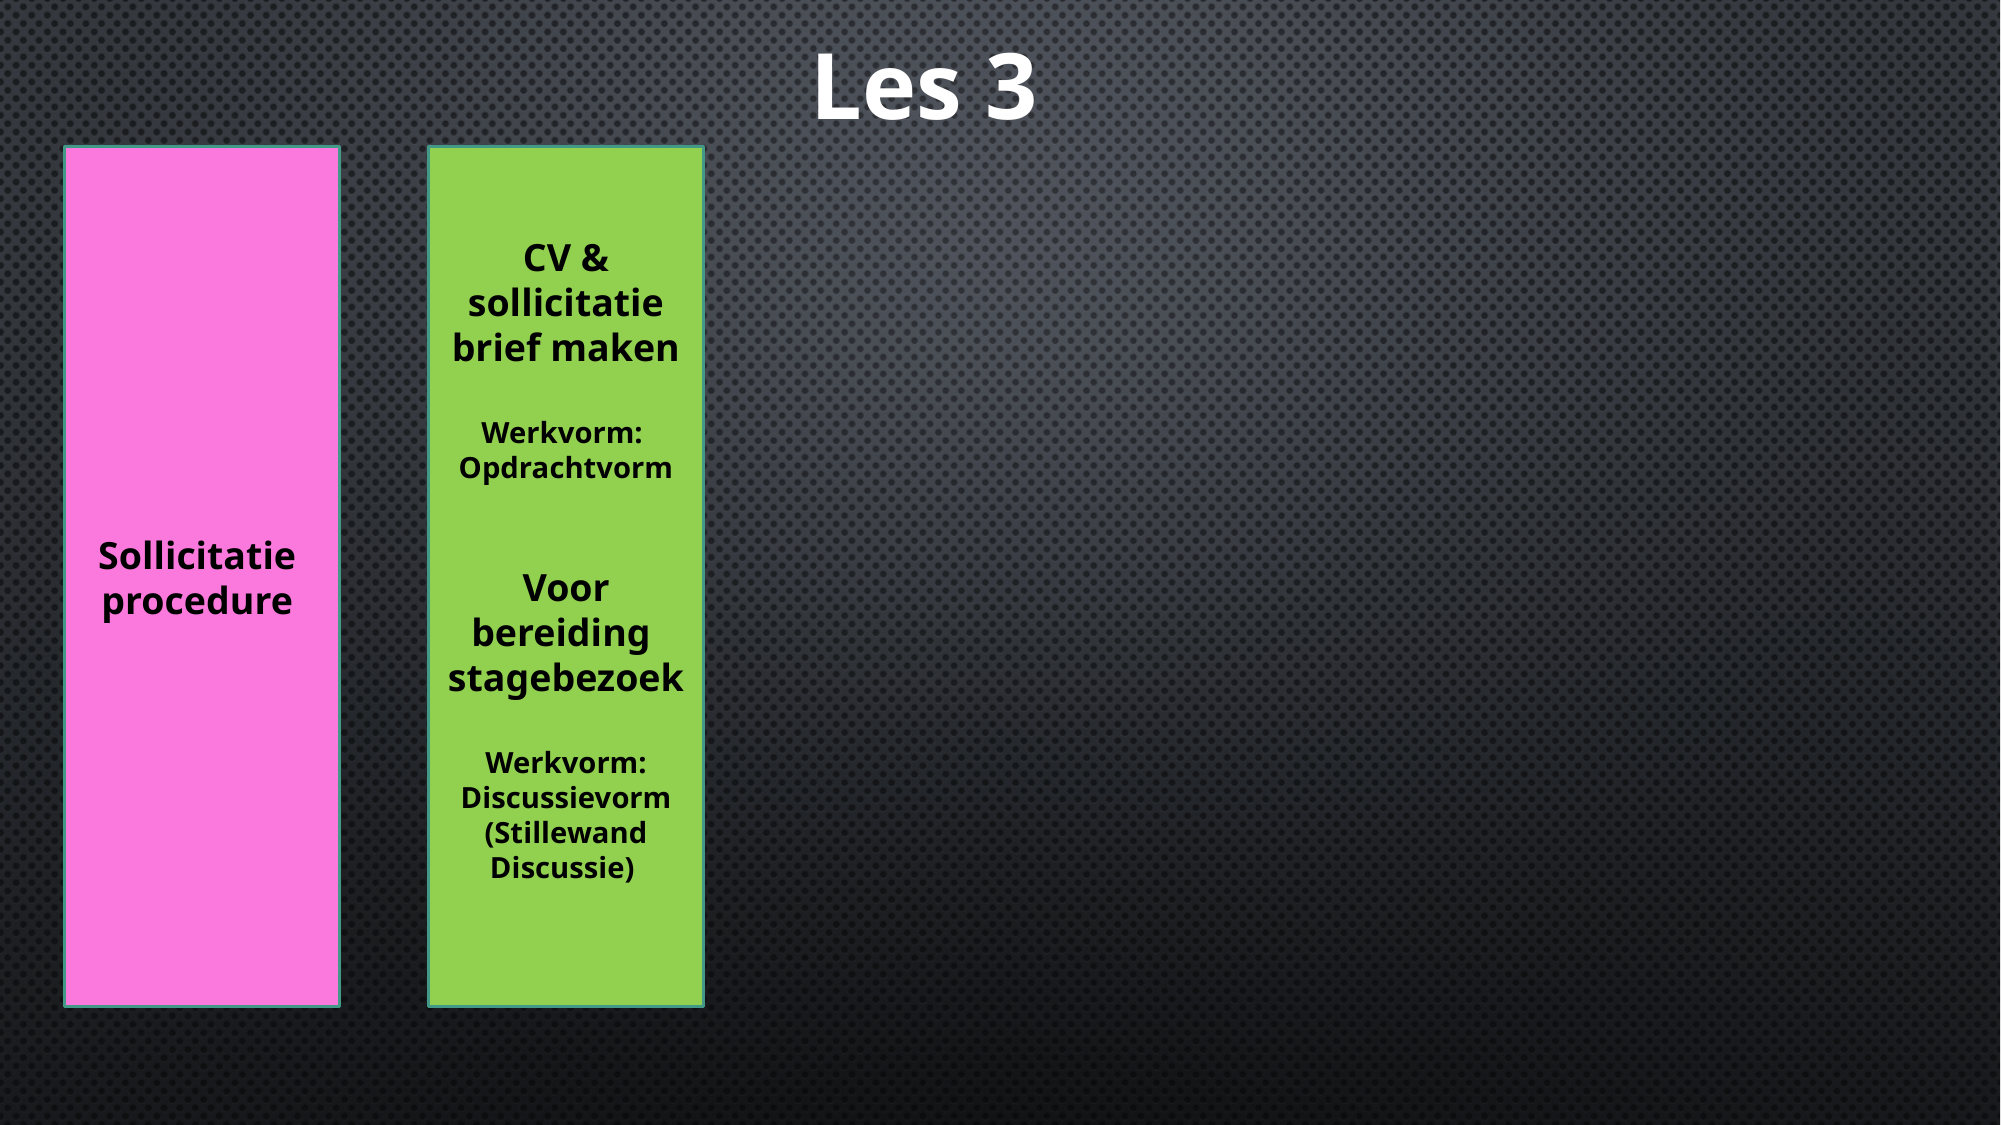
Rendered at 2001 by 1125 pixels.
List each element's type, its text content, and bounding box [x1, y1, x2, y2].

text_box Sollicitatie procedure [63, 145, 341, 1008]
text_box CV & sollicitatie brief maken Werkvorm: Opdrachtvorm Voor bereiding stagebezoek Werkvorm: Discussievorm (Stillewand Discussie) [427, 145, 705, 1008]
text_box Les 3 [796, 20, 1292, 145]
